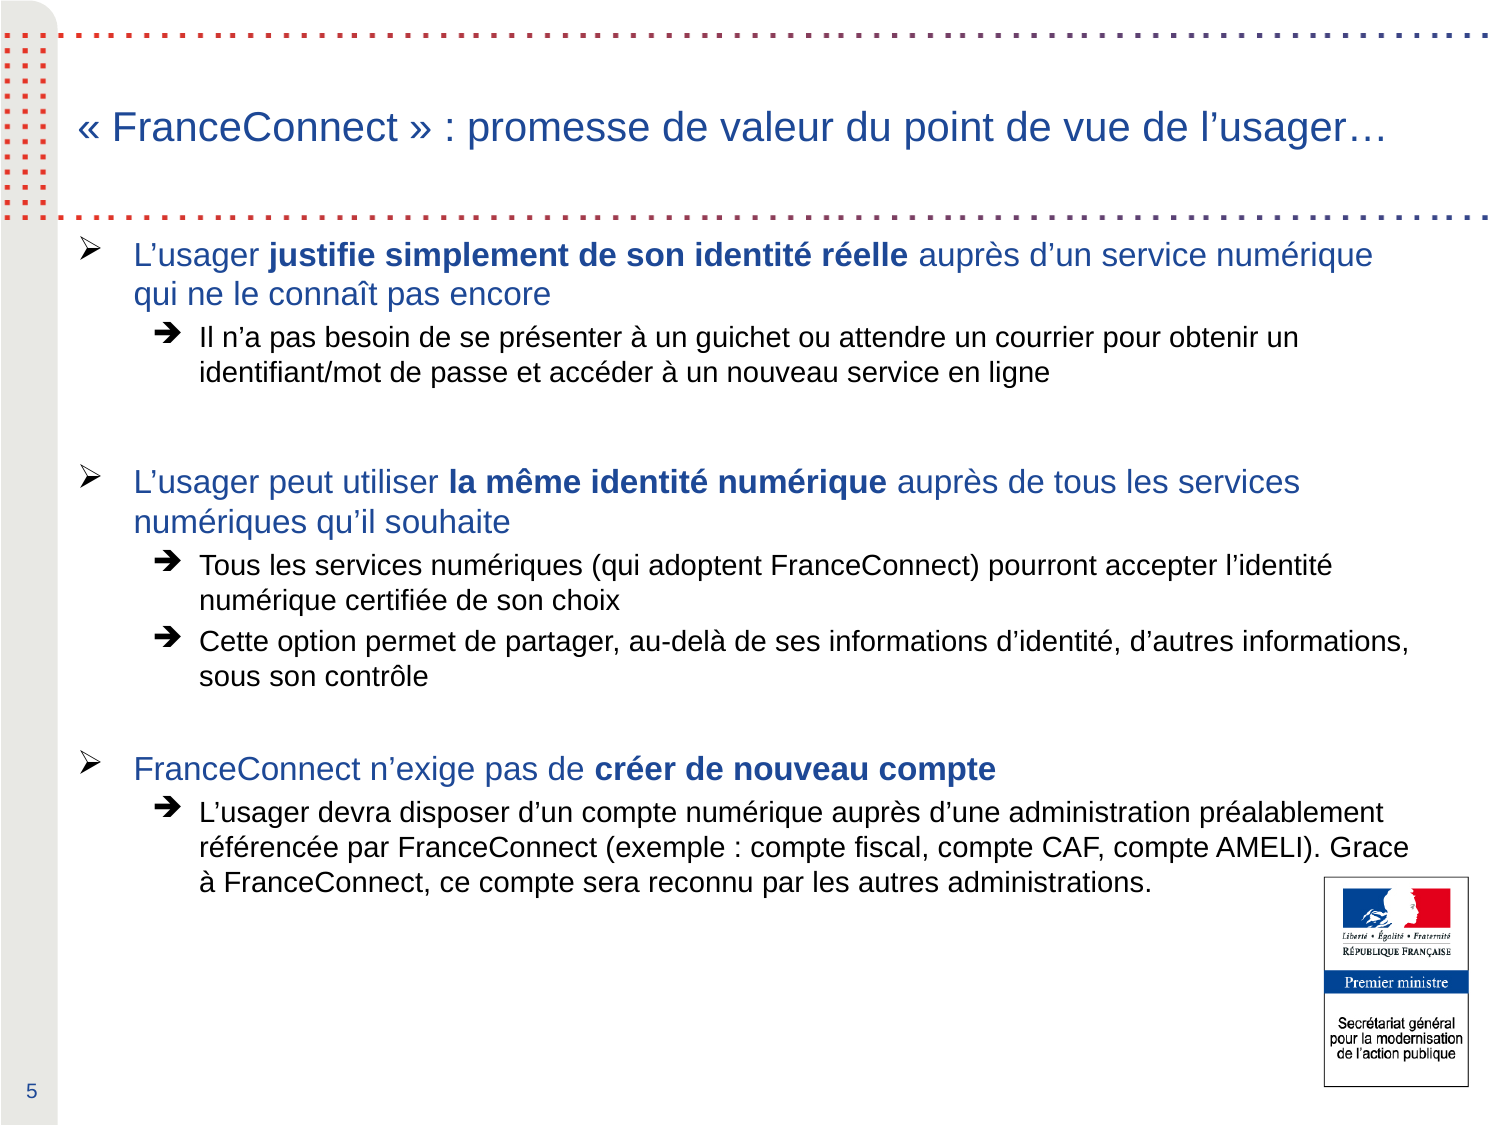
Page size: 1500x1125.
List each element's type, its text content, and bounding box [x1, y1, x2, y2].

picture [1310, 862, 1481, 1102]
picture [0, 33, 1500, 220]
title « FranceConnect » : promesse de valeur du point de vue de l’usager… [62, 50, 1500, 200]
list L’usager justifie simplement de son identité réelle auprès d’un service numérique qui ne le connaît pas encore Il n’a pas besoin de se présenter à un guichet ou attendre un courrier pour obtenir un identifiant/mot de passe et accéder à un nouveau service en ligne L’usager peut utiliser la même identité numérique auprès de tous les services numériques qu’il souhaite Tous les services numériques (qui adoptent FranceConnect) pourront accepter l’identité numérique certifiée de son choix Cette option permet de partager, au-delà de ses informations d’identité, d’autres informations, sous son contrôle FranceConnect n’exige pas de créer de nouveau compte L’usager devra disposer d’un compte numérique auprès d’une administration préalablement référencée par FranceConnect (exemple : compte fiscal, compte CAF, compte AMELI). Grace à FranceConnect, ce compte sera reconnu par les autres administrations. [62, 224, 1438, 1024]
